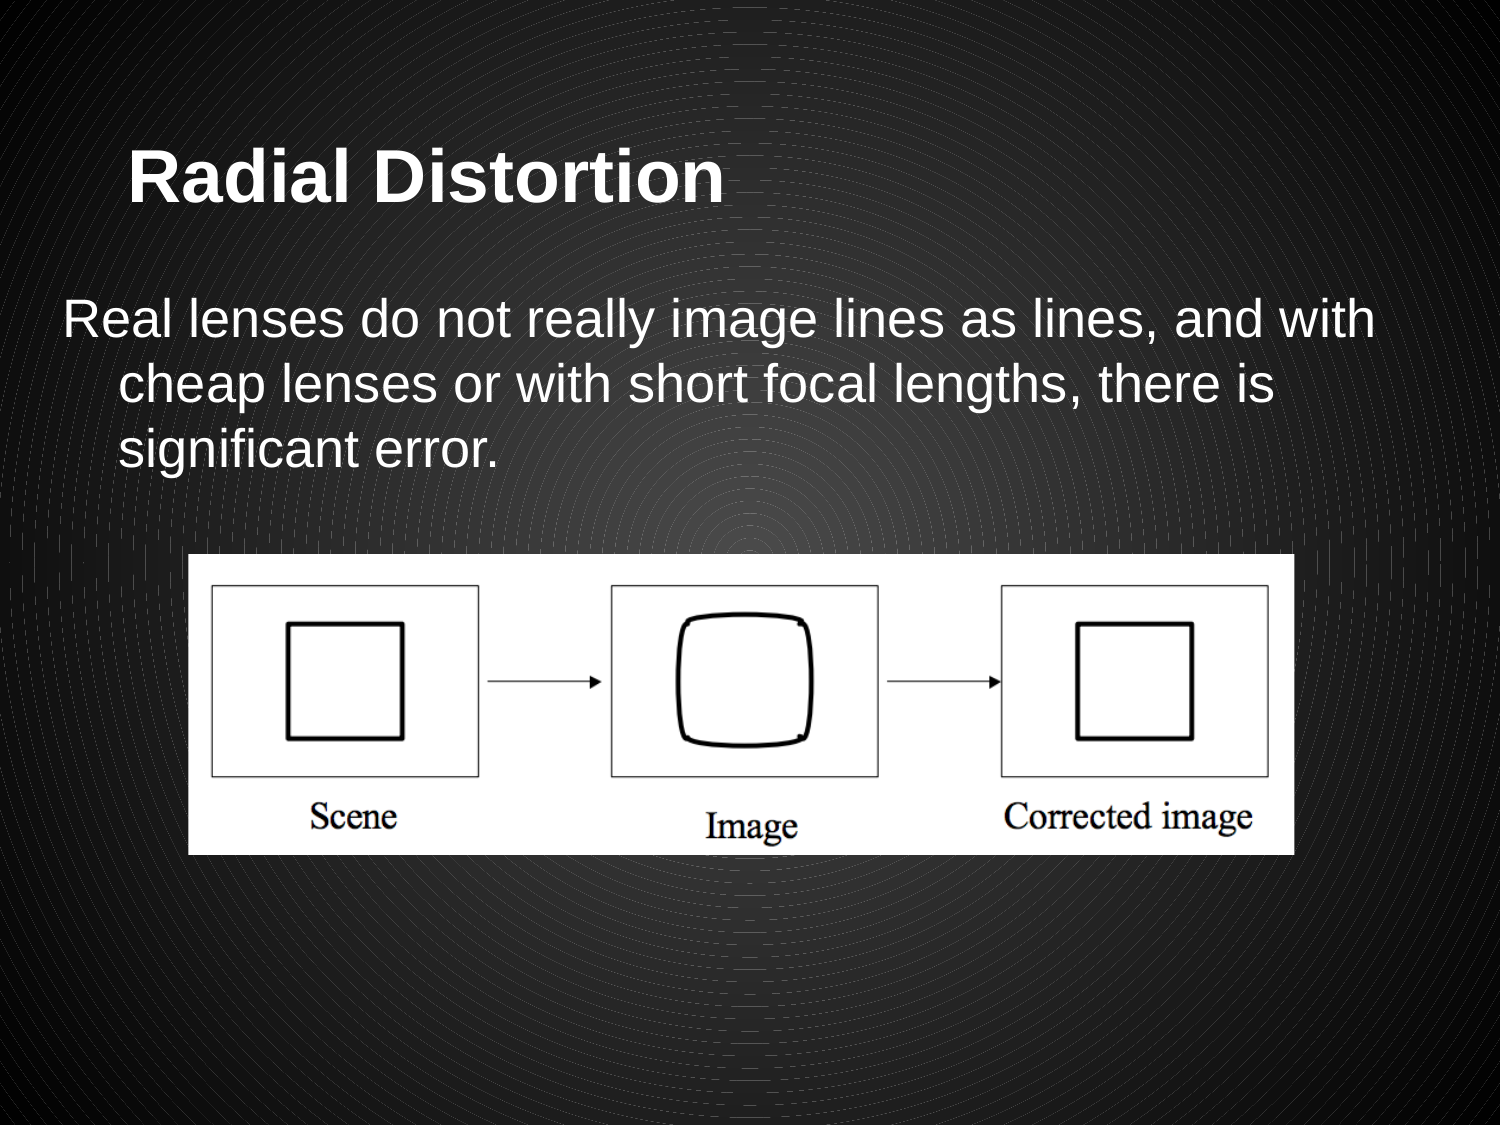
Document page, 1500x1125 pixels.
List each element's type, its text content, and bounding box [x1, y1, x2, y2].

title Radial Distortion [75, 14, 1425, 233]
list Real lenses do not really image lines as lines, and with cheap lenses or with short focal lengths, there is significant error. [47, 268, 1398, 936]
text_box [188, 554, 1295, 855]
